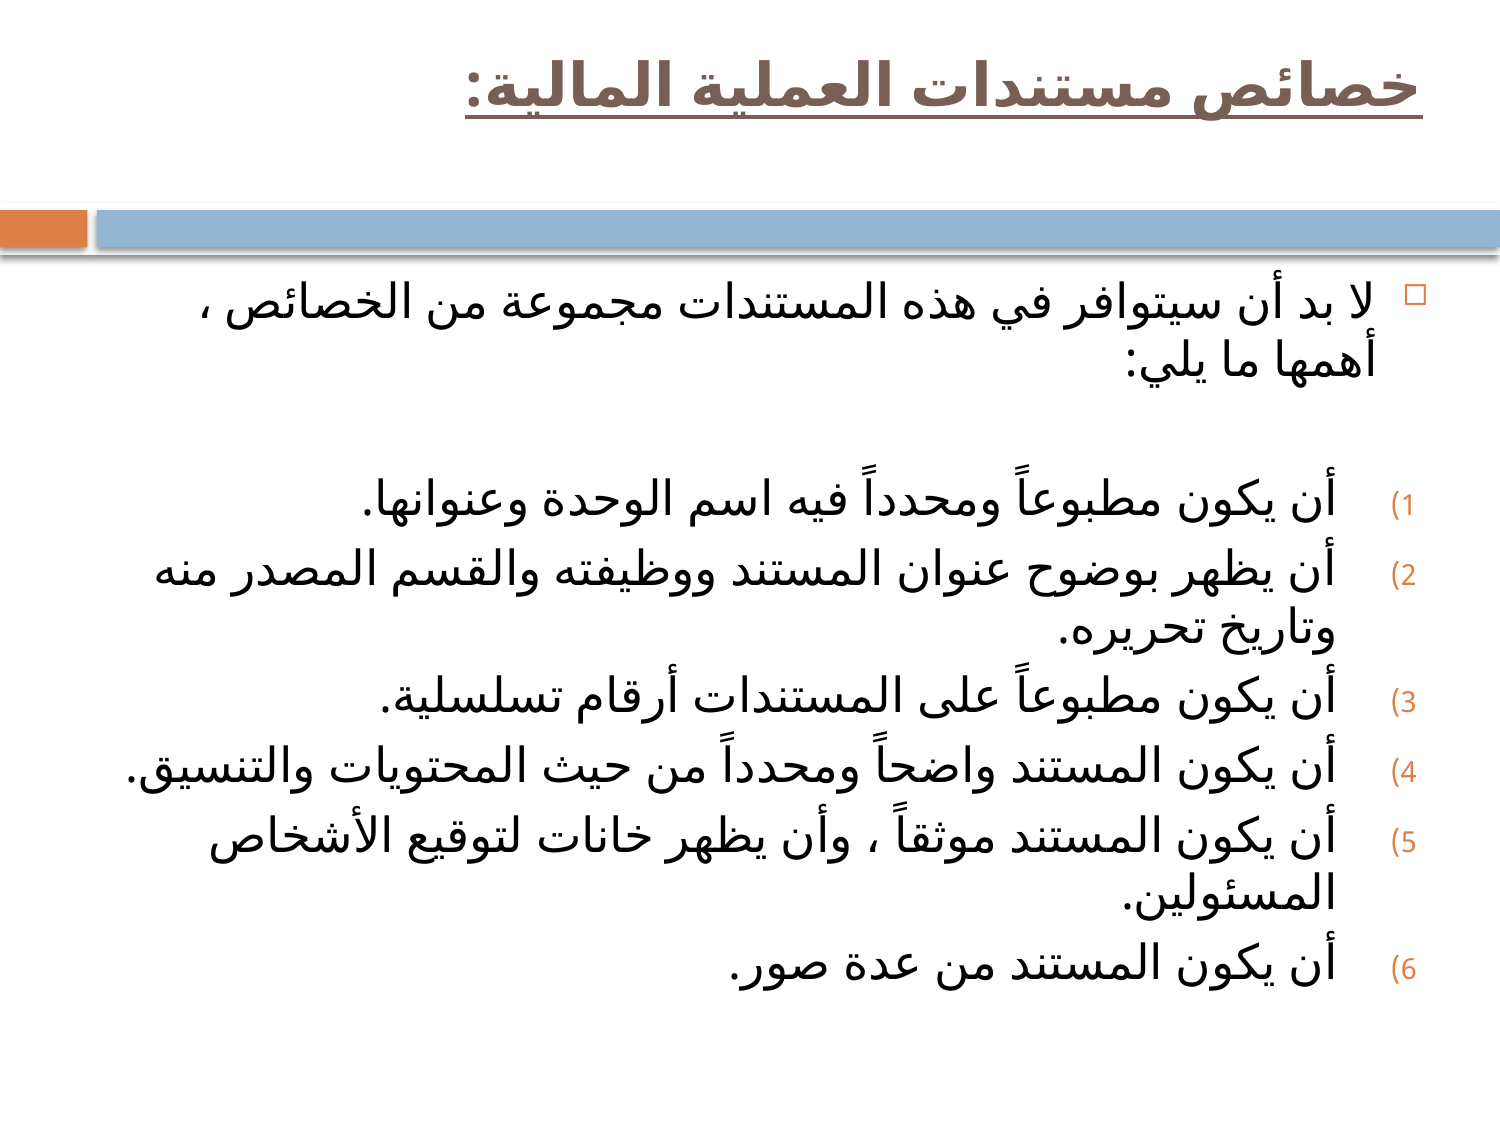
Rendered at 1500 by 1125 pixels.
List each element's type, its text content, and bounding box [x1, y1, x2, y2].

title خصائص مستندات العملية المالية: [100, 37, 1438, 200]
list لا بد أن سيتوافر في هذه المستندات مجموعة من الخصائص ، أهمها ما يلي: أن يكون مطبوعاً ومحدداً فيه اسم الوحدة وعنوانها. أن يظهر بوضوح عنوان المستند ووظيفته والقسم المصدر منه وتاريخ تحريره. أن يكون مطبوعاً على المستندات أرقام تسلسلية. أن يكون المستند واضحاً ومحدداً من حيث المحتويات والتنسيق. أن يكون المستند موثقاً ، وأن يظهر خانات لتوقيع الأشخاص المسئولين. أن يكون المستند من عدة صور. [100, 262, 1438, 1000]
